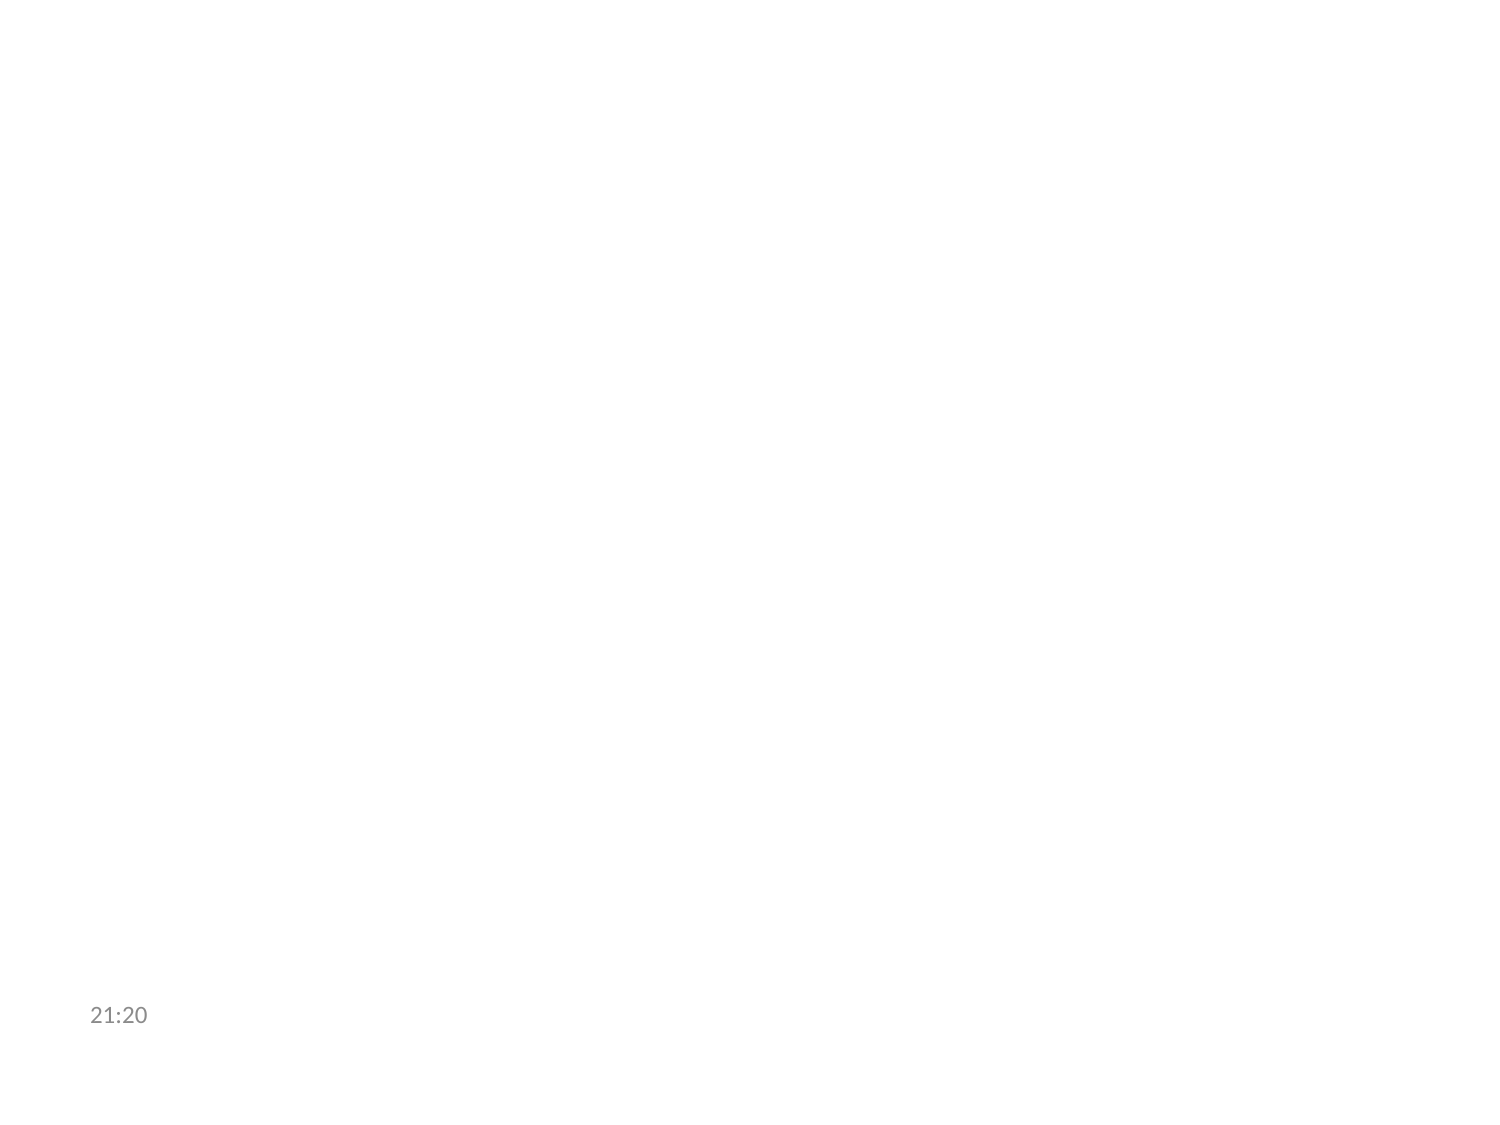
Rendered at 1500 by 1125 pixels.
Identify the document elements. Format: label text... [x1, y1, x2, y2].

text_box 15:35 [75, 983, 425, 1044]
